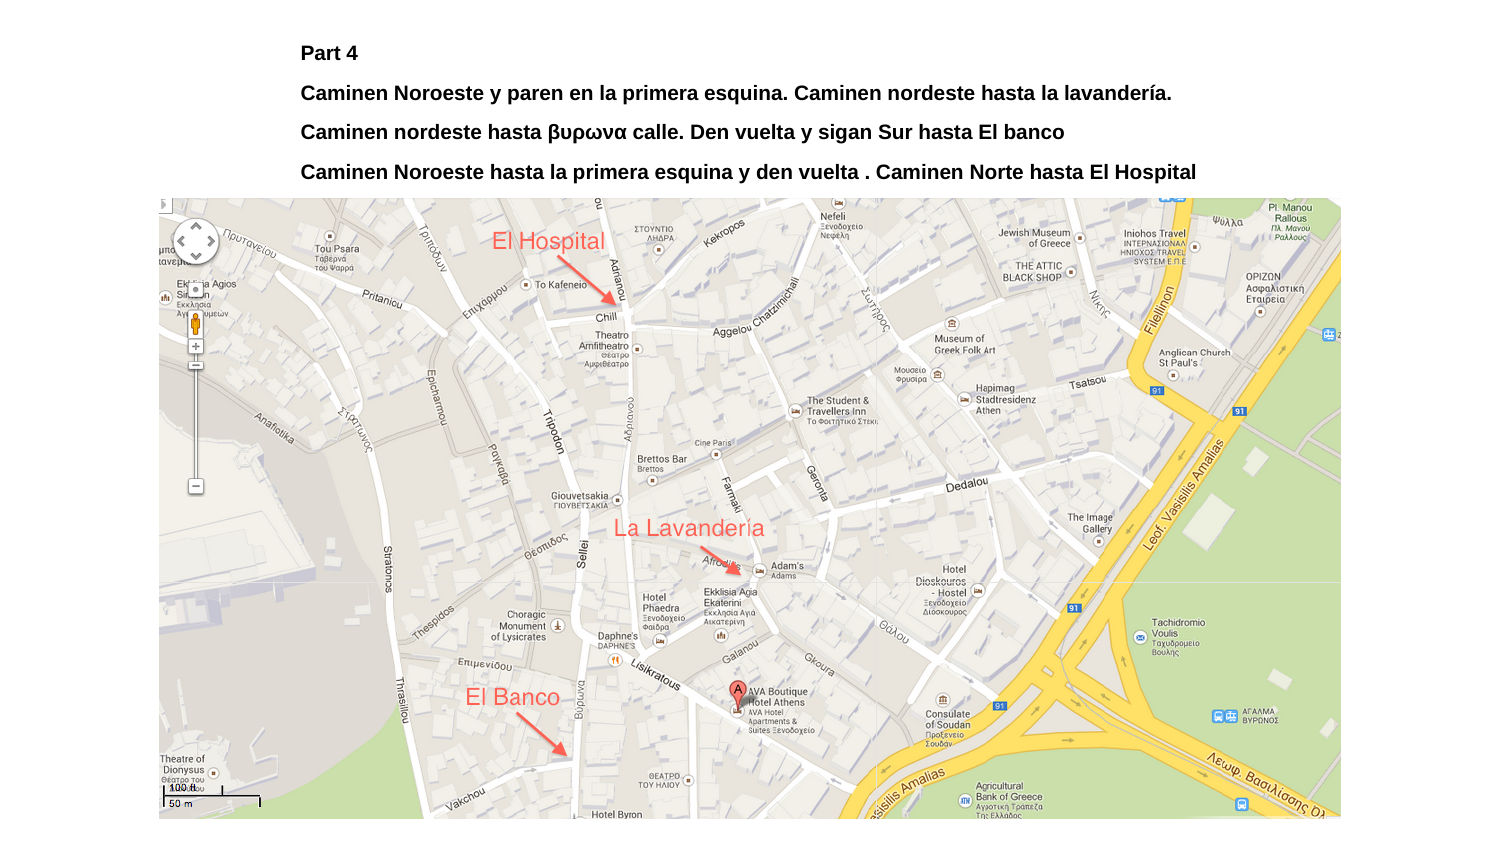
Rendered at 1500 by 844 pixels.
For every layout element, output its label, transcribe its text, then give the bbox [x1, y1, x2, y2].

picture [158, 198, 1341, 819]
title Part 4 Caminen Noroeste y paren en la primera esquina. Caminen nordeste hasta la lavandería. Caminen nordeste hasta βυρωνα calle. Den vuelta y sigan Sur hasta El banco Caminen Noroeste hasta la primera esquina y den vuelta . Caminen Norte hasta El Hospital [285, 22, 1215, 196]
